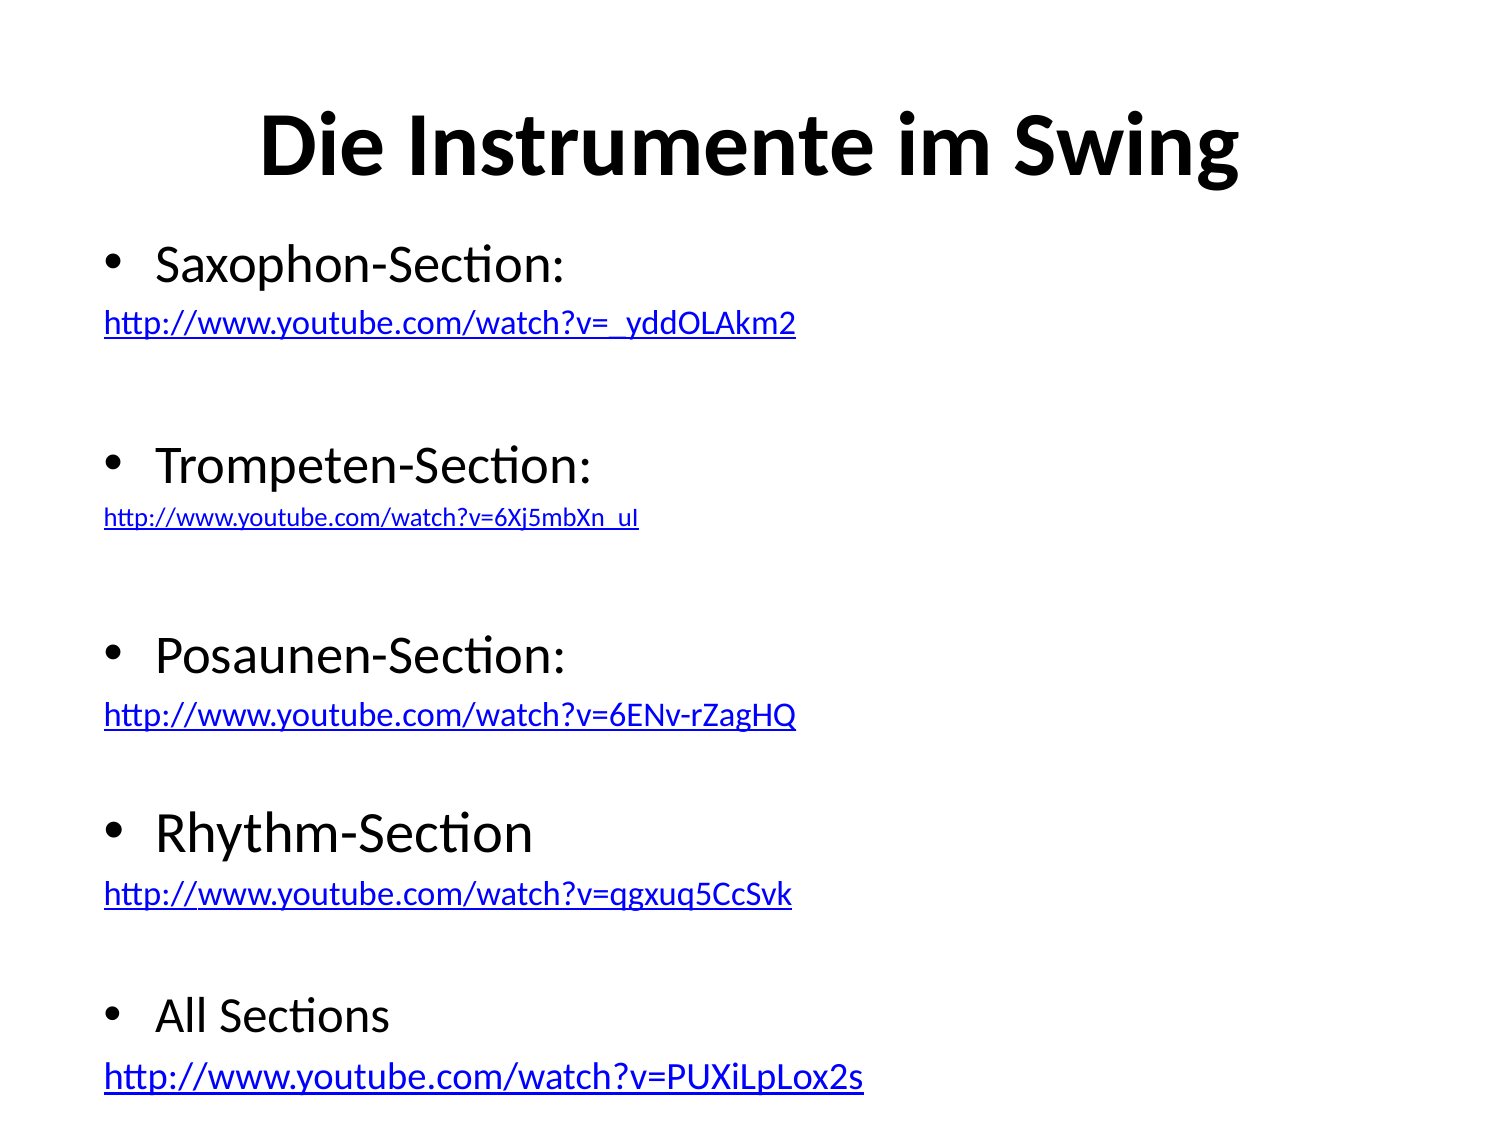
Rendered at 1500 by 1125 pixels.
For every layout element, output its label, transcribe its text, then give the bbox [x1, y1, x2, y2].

title Die Instrumente im Swing [75, 45, 1425, 233]
list Saxophon-Section: http://www.youtube.com/watch?v=_yddOLAkm2 Trompeten-Section: http://www.youtube.com/watch?v=6Xj5mbXn_uI Posaunen-Section: http://www.youtube.com/watch?v=6ENv-rZagHQ Rhythm-Section http://www.youtube.com/watch?v=qgxuq5CcSvk All Sections http://www.youtube.com/watch?v=PUXiLpLox2s [88, 219, 1439, 1106]
